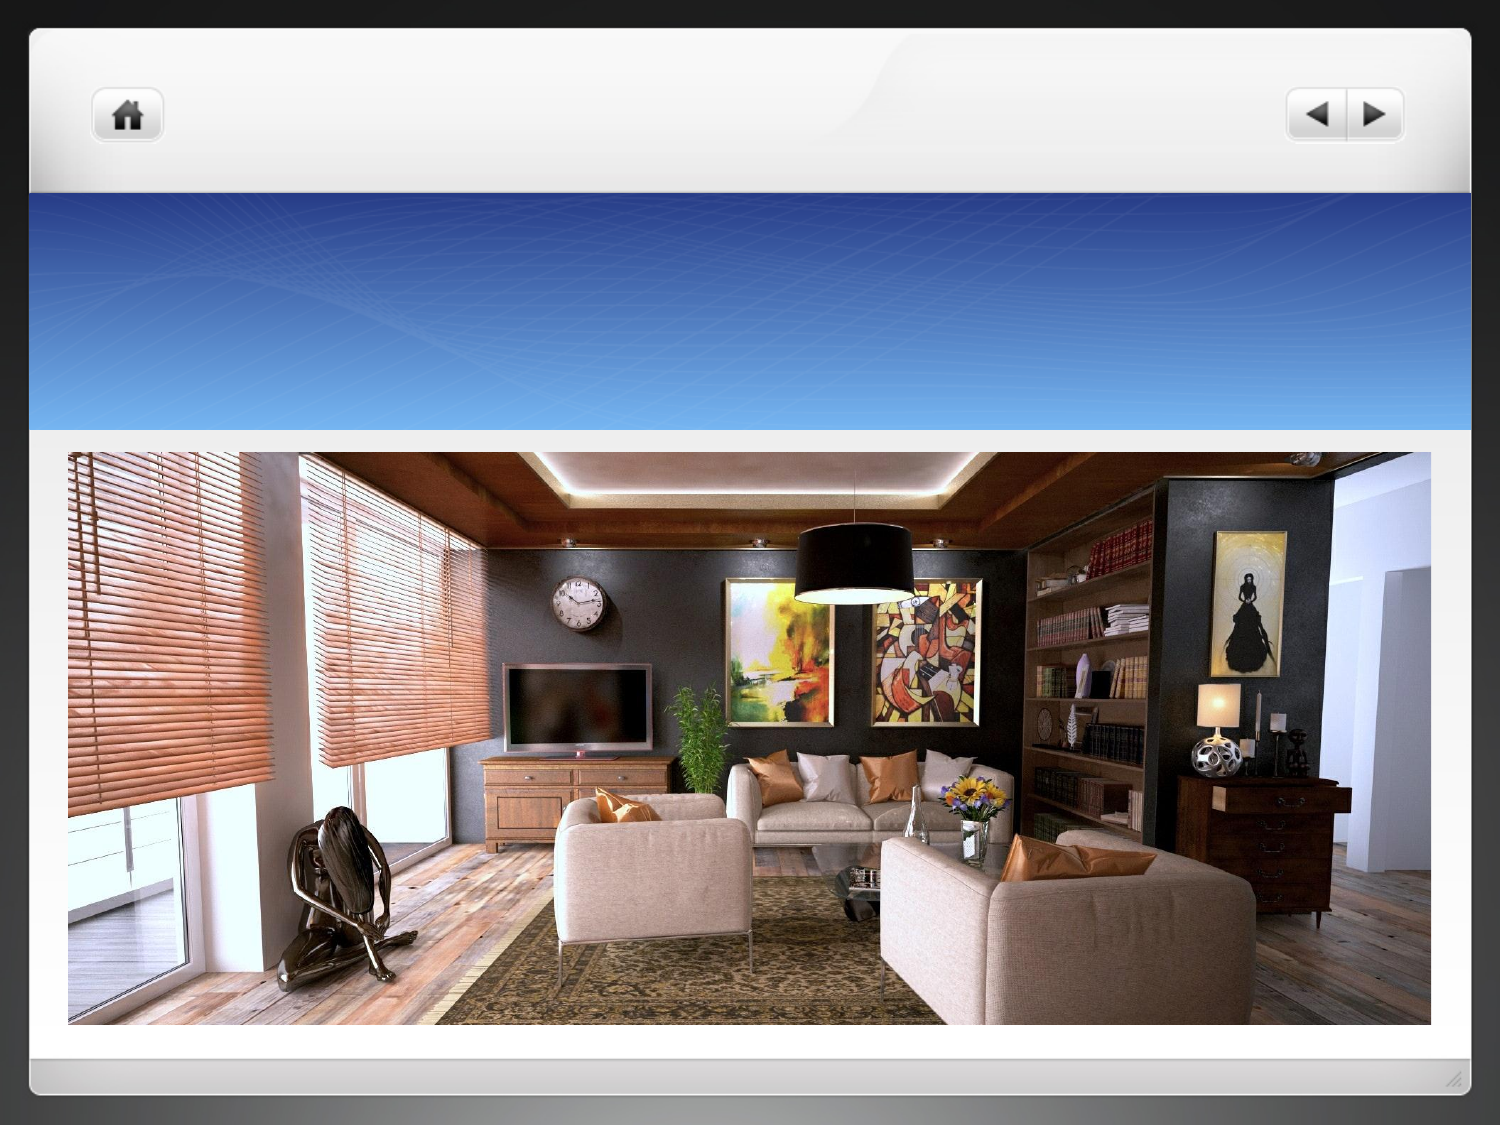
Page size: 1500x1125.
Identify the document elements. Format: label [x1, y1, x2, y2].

picture [0, 0, 1500, 1125]
list [67, 451, 1432, 1026]
